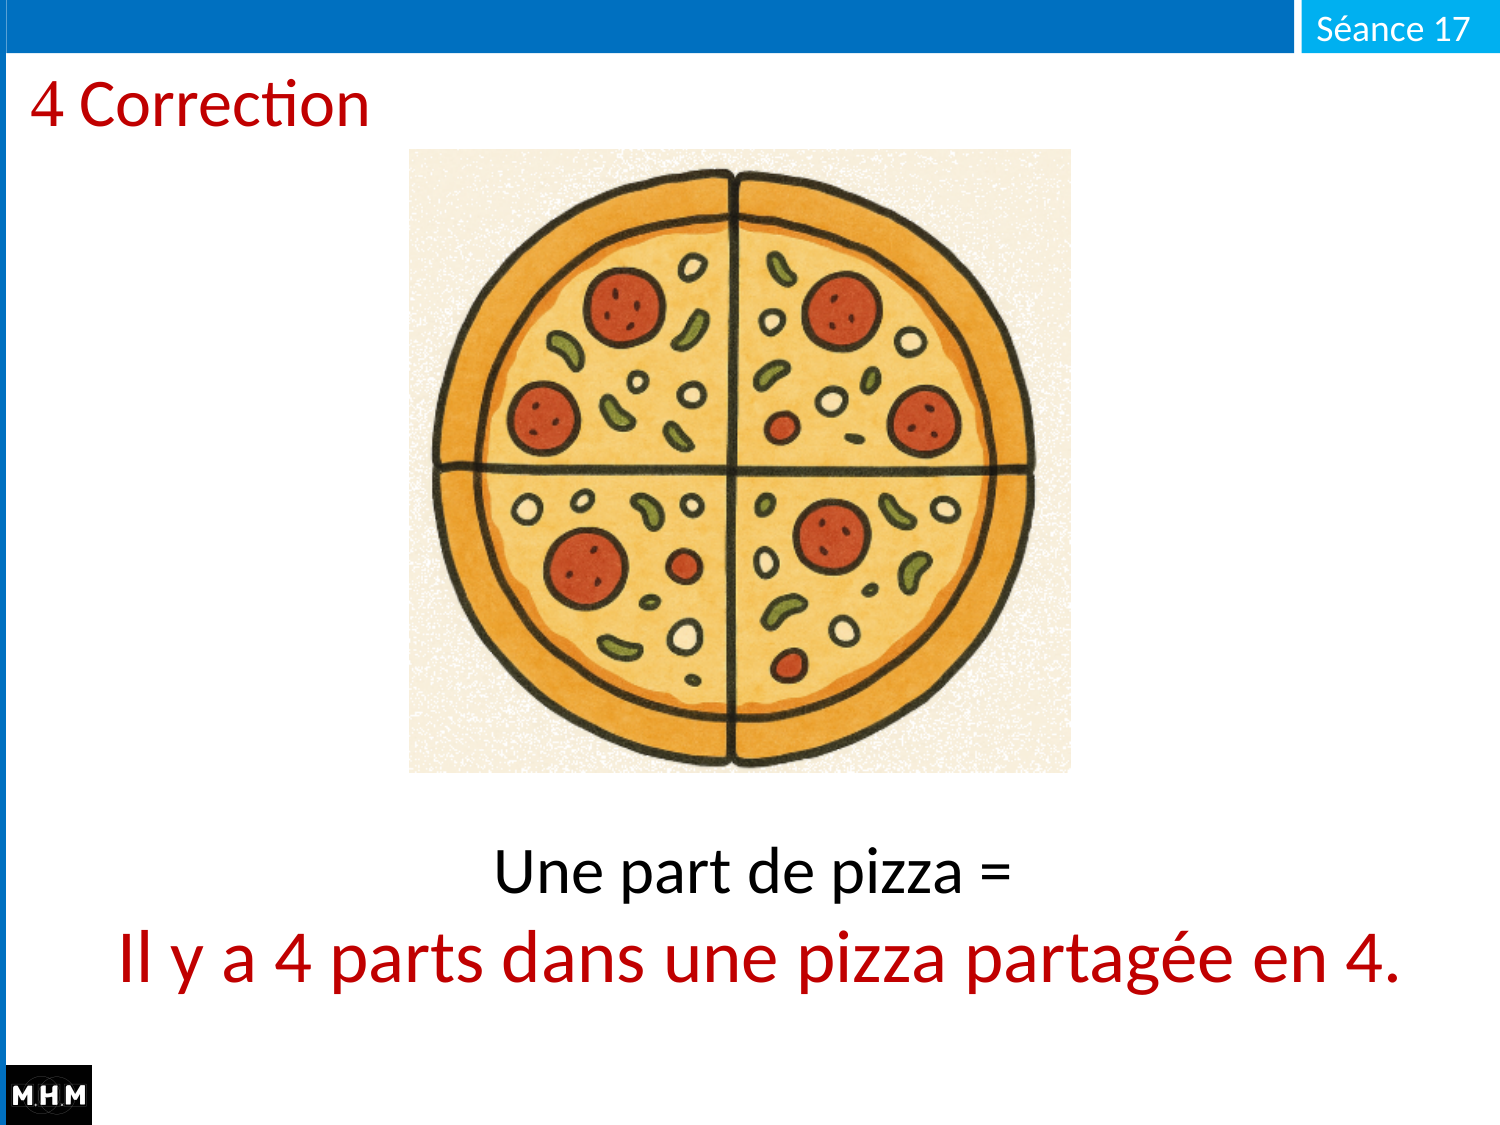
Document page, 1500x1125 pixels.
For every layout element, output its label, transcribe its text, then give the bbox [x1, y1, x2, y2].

picture [6, 1065, 92, 1125]
title  Correction [14, 60, 1391, 150]
picture [409, 149, 1071, 773]
